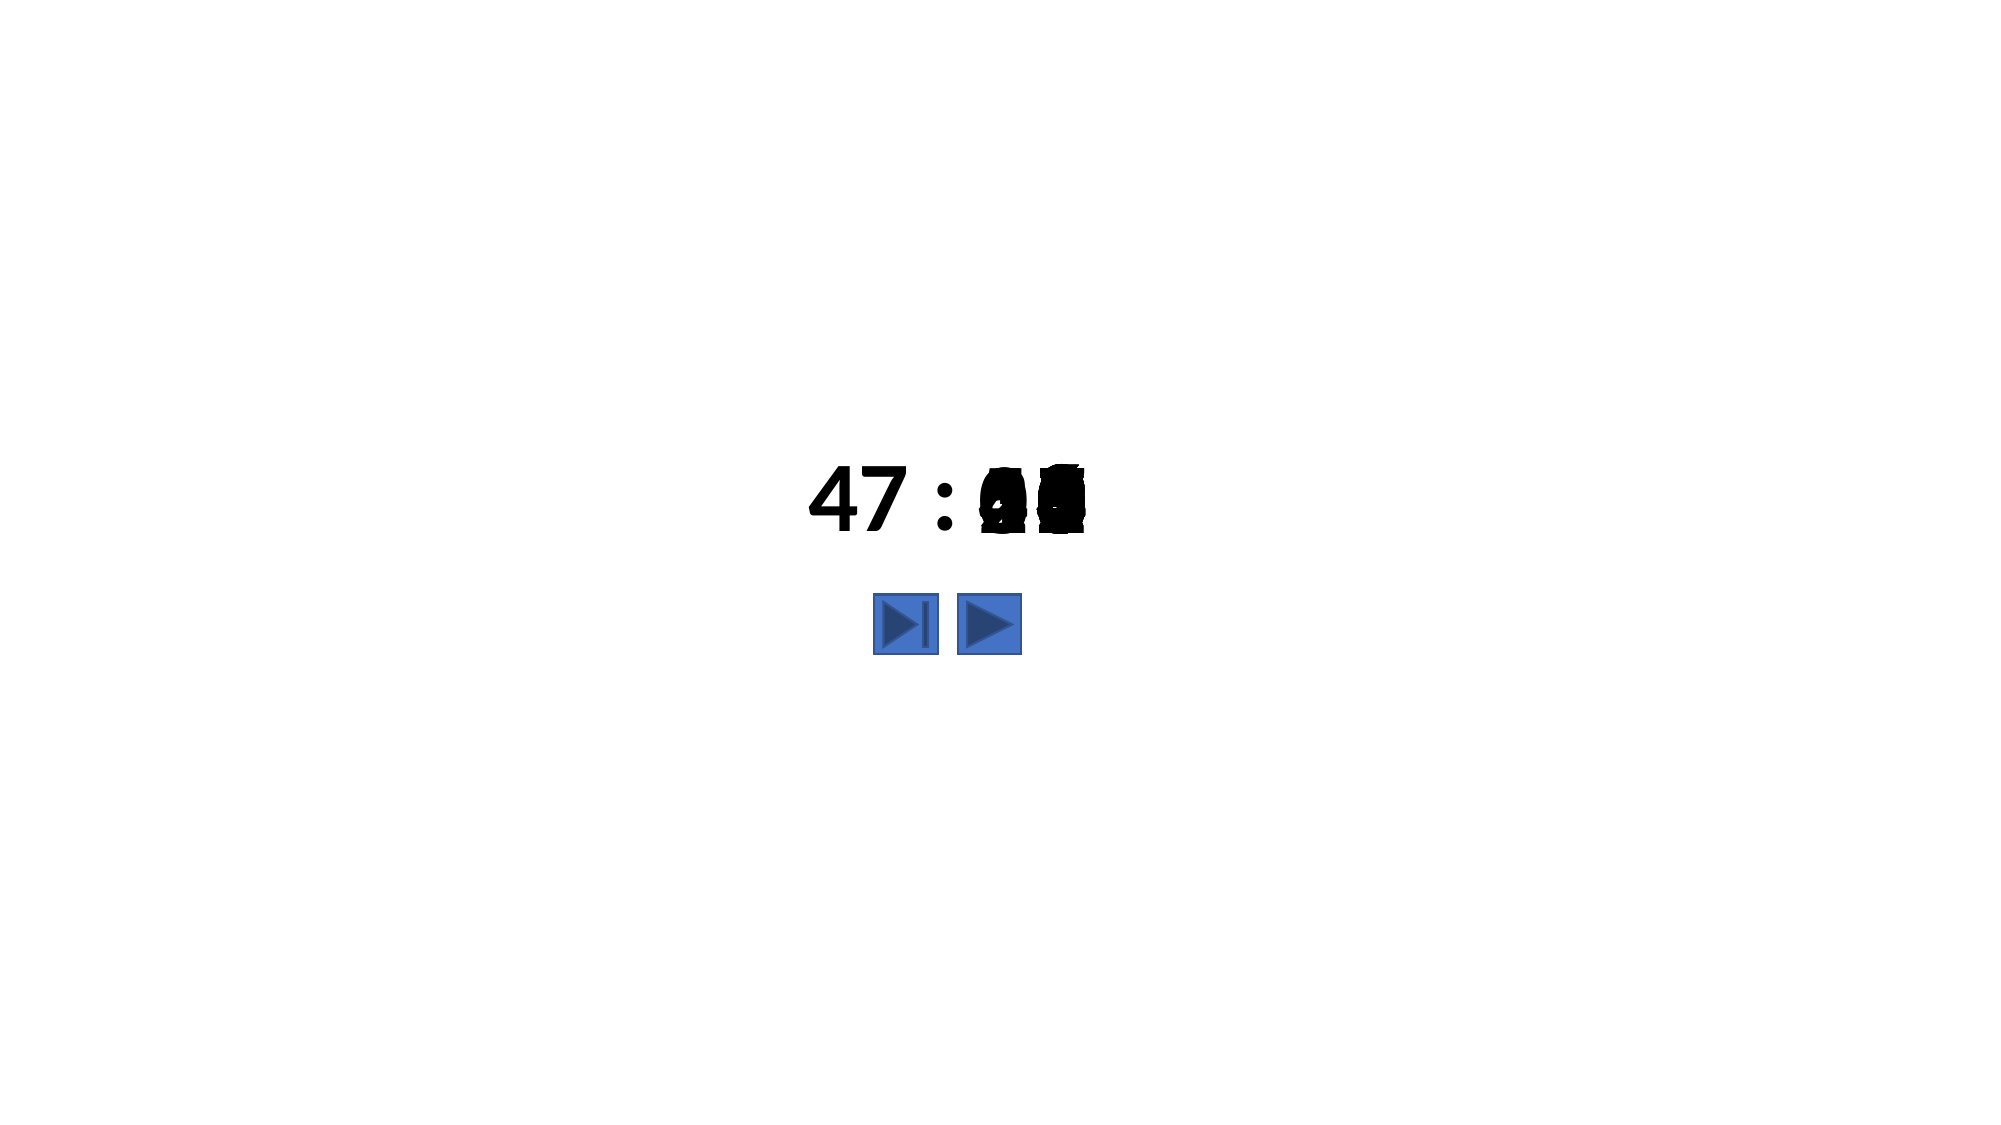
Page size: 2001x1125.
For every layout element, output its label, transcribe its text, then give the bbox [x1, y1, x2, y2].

slide_number 46 [784, 461, 925, 522]
